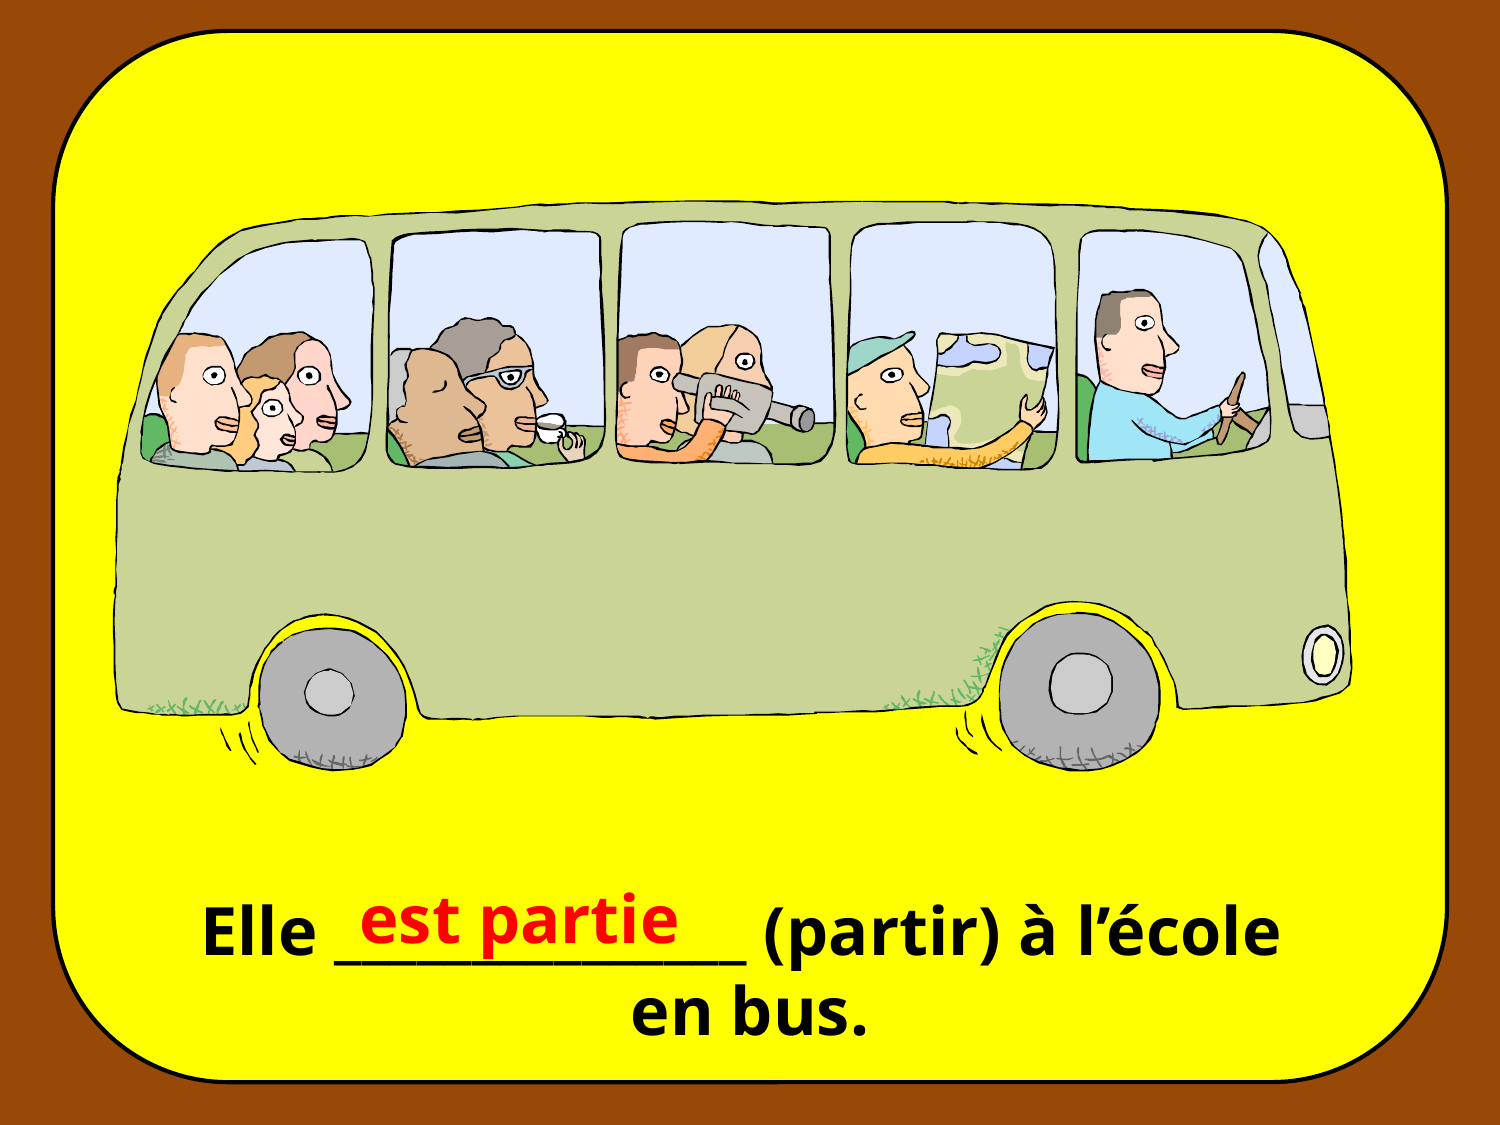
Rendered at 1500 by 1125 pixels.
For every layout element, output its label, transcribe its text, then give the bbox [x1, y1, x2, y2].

text_box Elle _______________ (partir) à l’école en bus. [53, 881, 1447, 1057]
picture [111, 184, 1369, 788]
text_box [133, 1057, 1367, 1085]
text_box [50, 28, 1450, 934]
text_box est partie [194, 869, 845, 965]
